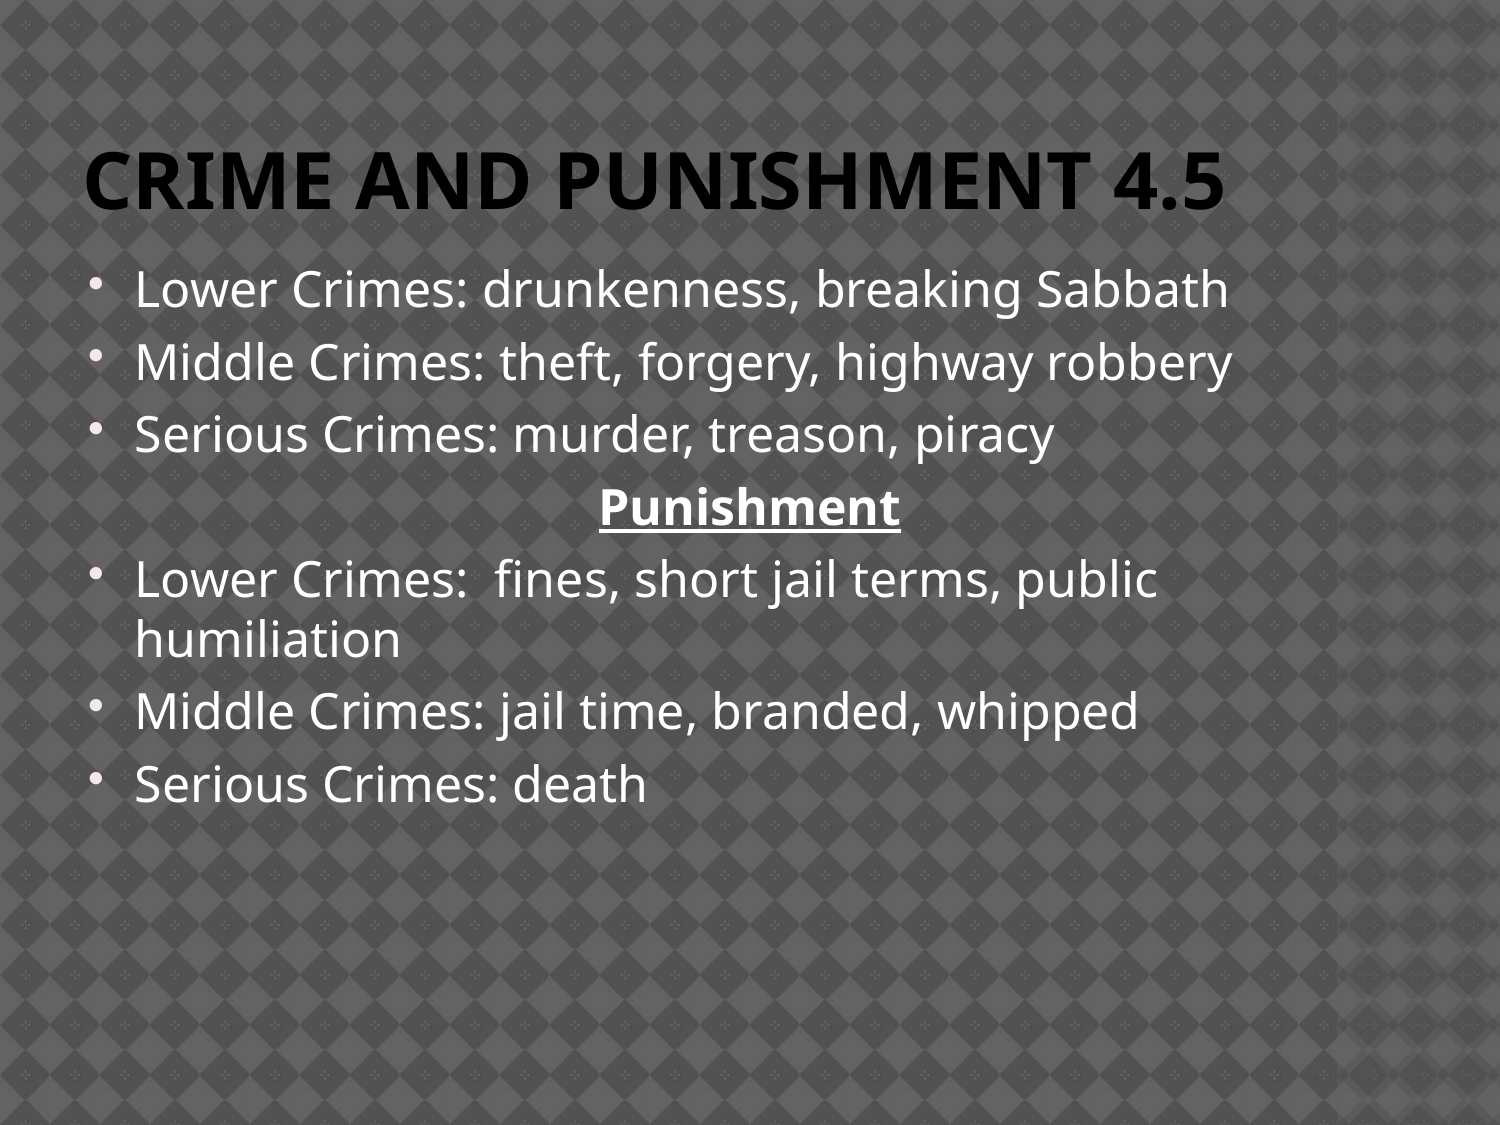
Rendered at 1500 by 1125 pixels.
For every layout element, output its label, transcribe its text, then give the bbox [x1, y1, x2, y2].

list Lower Crimes: drunkenness, breaking Sabbath Middle Crimes: theft, forgery, highway robbery Serious Crimes: murder, treason, piracy Punishment Lower Crimes: fines, short jail terms, public humiliation Middle Crimes: jail time, branded, whipped Serious Crimes: death [75, 249, 1425, 1088]
title Crime and Punishment 4.5 [75, 45, 1425, 225]
